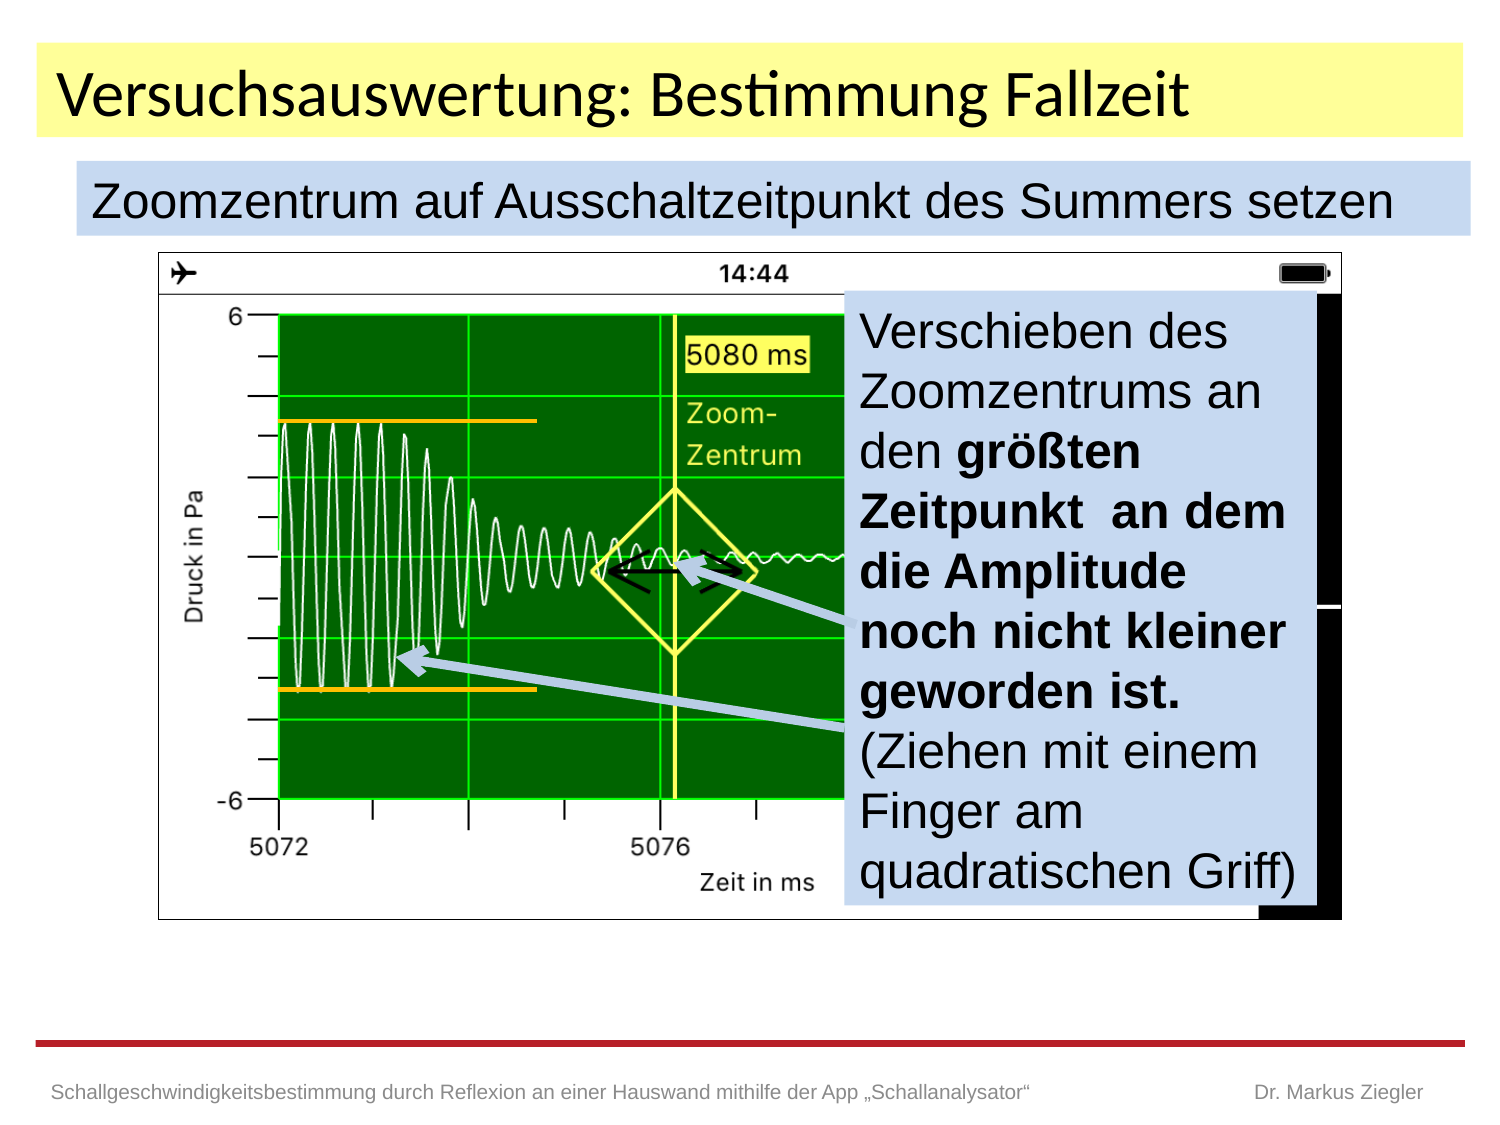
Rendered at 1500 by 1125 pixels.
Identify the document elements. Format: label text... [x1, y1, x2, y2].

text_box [395, 656, 845, 729]
title Versuchsauswertung: Bestimmung Fallzeit [41, 42, 1459, 149]
footer Schallgeschwindigkeitsbestimmung durch Reflexion an einer Hauswand mithilfe der App „Schallanalysator“ Dr. Markus Ziegler [35, 1061, 1459, 1122]
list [158, 252, 1342, 920]
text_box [672, 562, 857, 625]
text_box Zoomzentrum auf Ausschaltzeitpunkt des Summers setzen [76, 160, 1471, 236]
